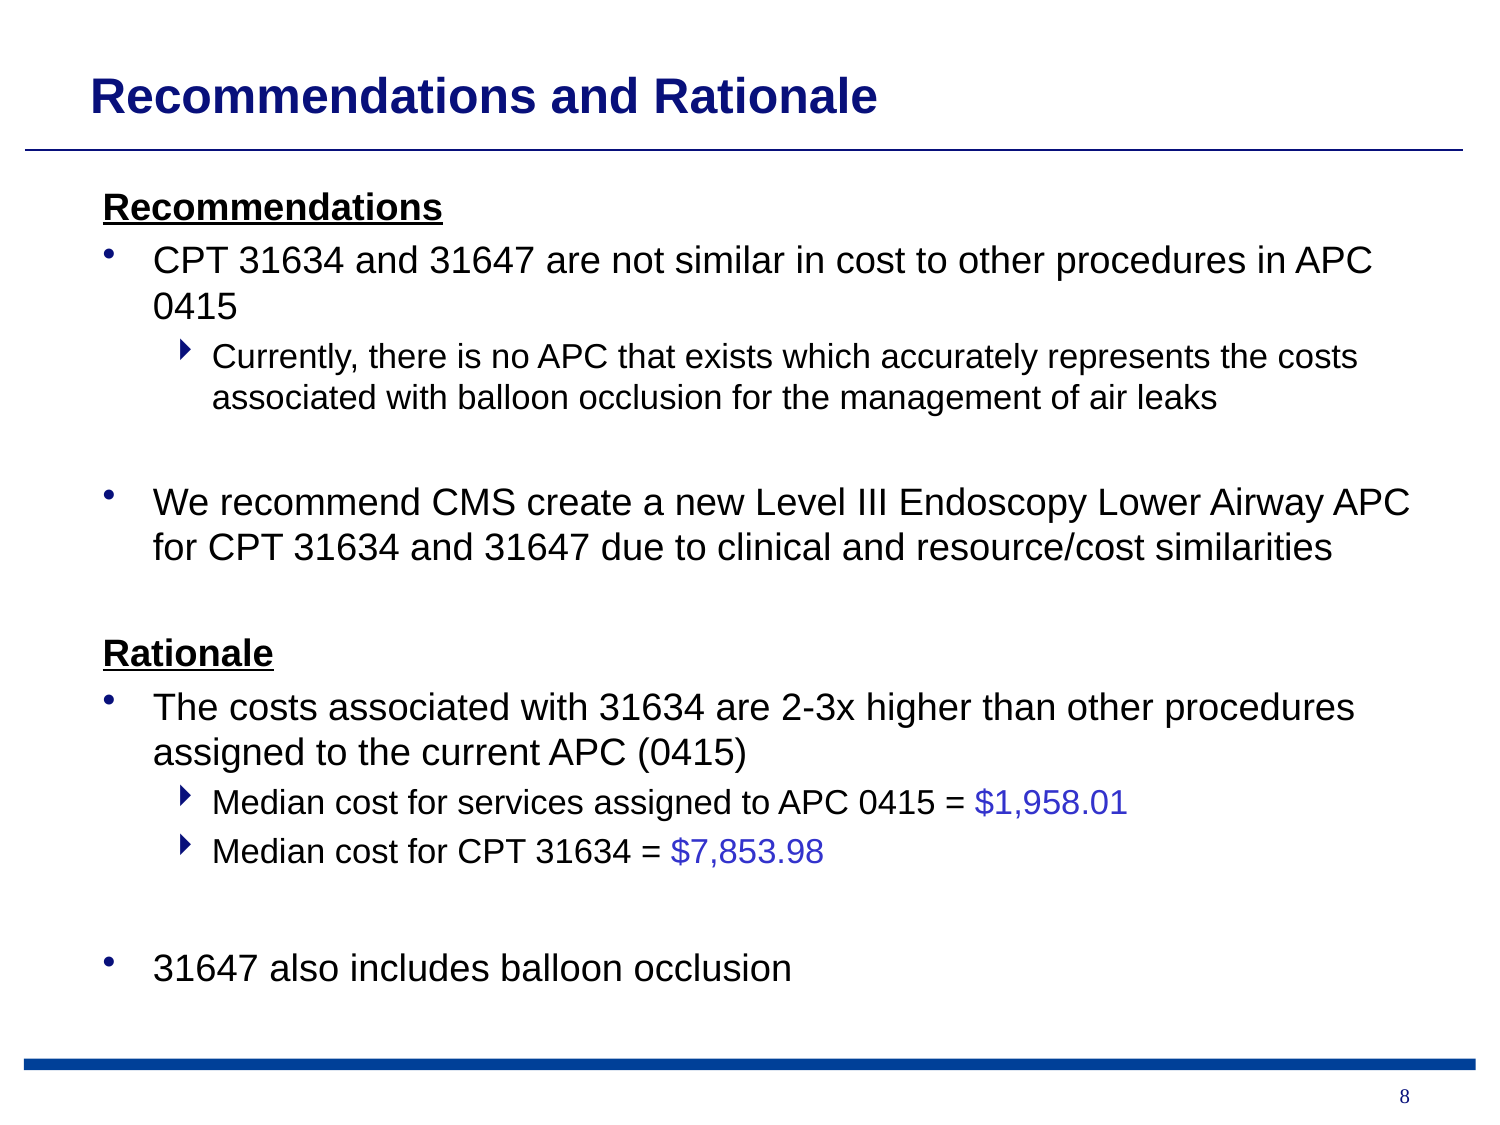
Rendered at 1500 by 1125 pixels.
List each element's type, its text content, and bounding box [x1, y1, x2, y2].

list Recommendations CPT 31634 and 31647 are not similar in cost to other procedures in APC 0415 Currently, there is no APC that exists which accurately represents the costs associated with balloon occlusion for the management of air leaks We recommend CMS create a new Level III Endoscopy Lower Airway APC for CPT 31634 and 31647 due to clinical and resource/cost similarities Rationale The costs associated with 31634 are 2-3x higher than other procedures assigned to the current APC (0415) Median cost for services assigned to APC 0415 = $1,958.01 Median cost for CPT 31634 = $7,853.98 31647 also includes balloon occlusion [87, 174, 1438, 1038]
title Recommendations and Rationale [74, 0, 1426, 188]
slide_number 8 [1074, 1065, 1425, 1125]
